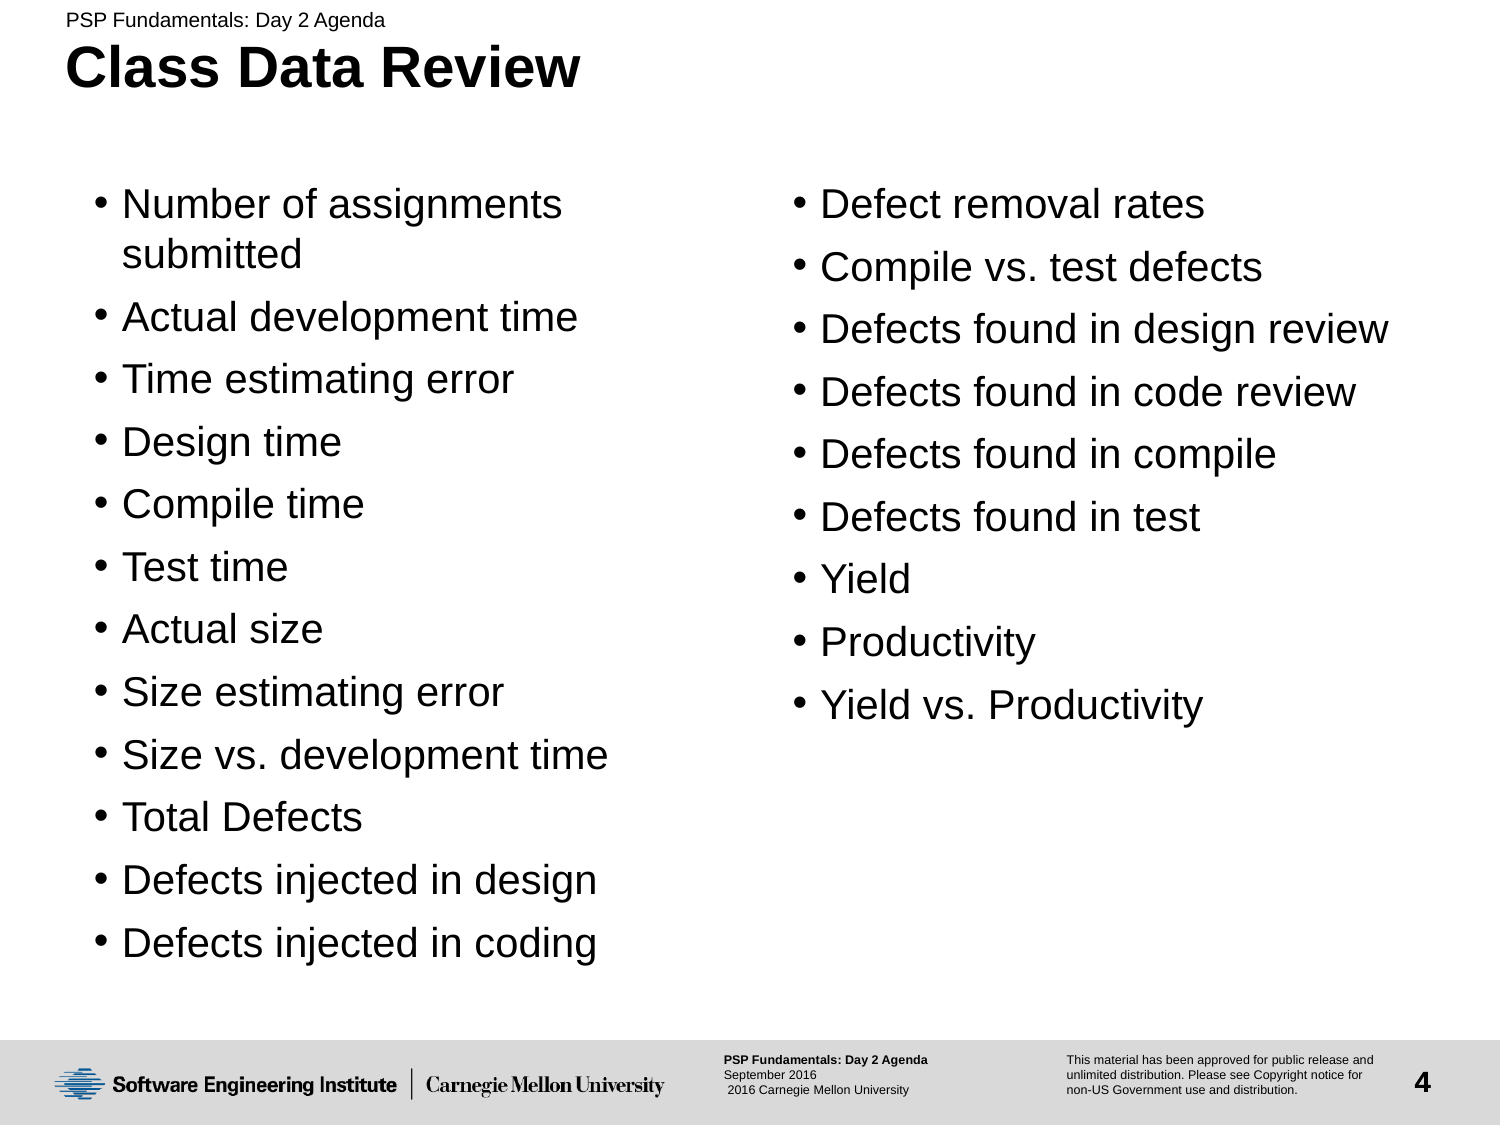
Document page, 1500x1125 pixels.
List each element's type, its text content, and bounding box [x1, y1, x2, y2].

title Class Data Review [65, 37, 1430, 148]
list Defect removal rates Compile vs. test defects Defects found in design review Defects found in code review Defects found in compile Defects found in test Yield Productivity Yield vs. Productivity [764, 176, 1432, 1000]
picture [46, 1061, 673, 1104]
list Number of assignments submitted Actual development time Time estimating error Design time Compile time Test time Actual size Size estimating error Size vs. development time Total Defects Defects injected in design Defects injected in coding [65, 176, 738, 1000]
